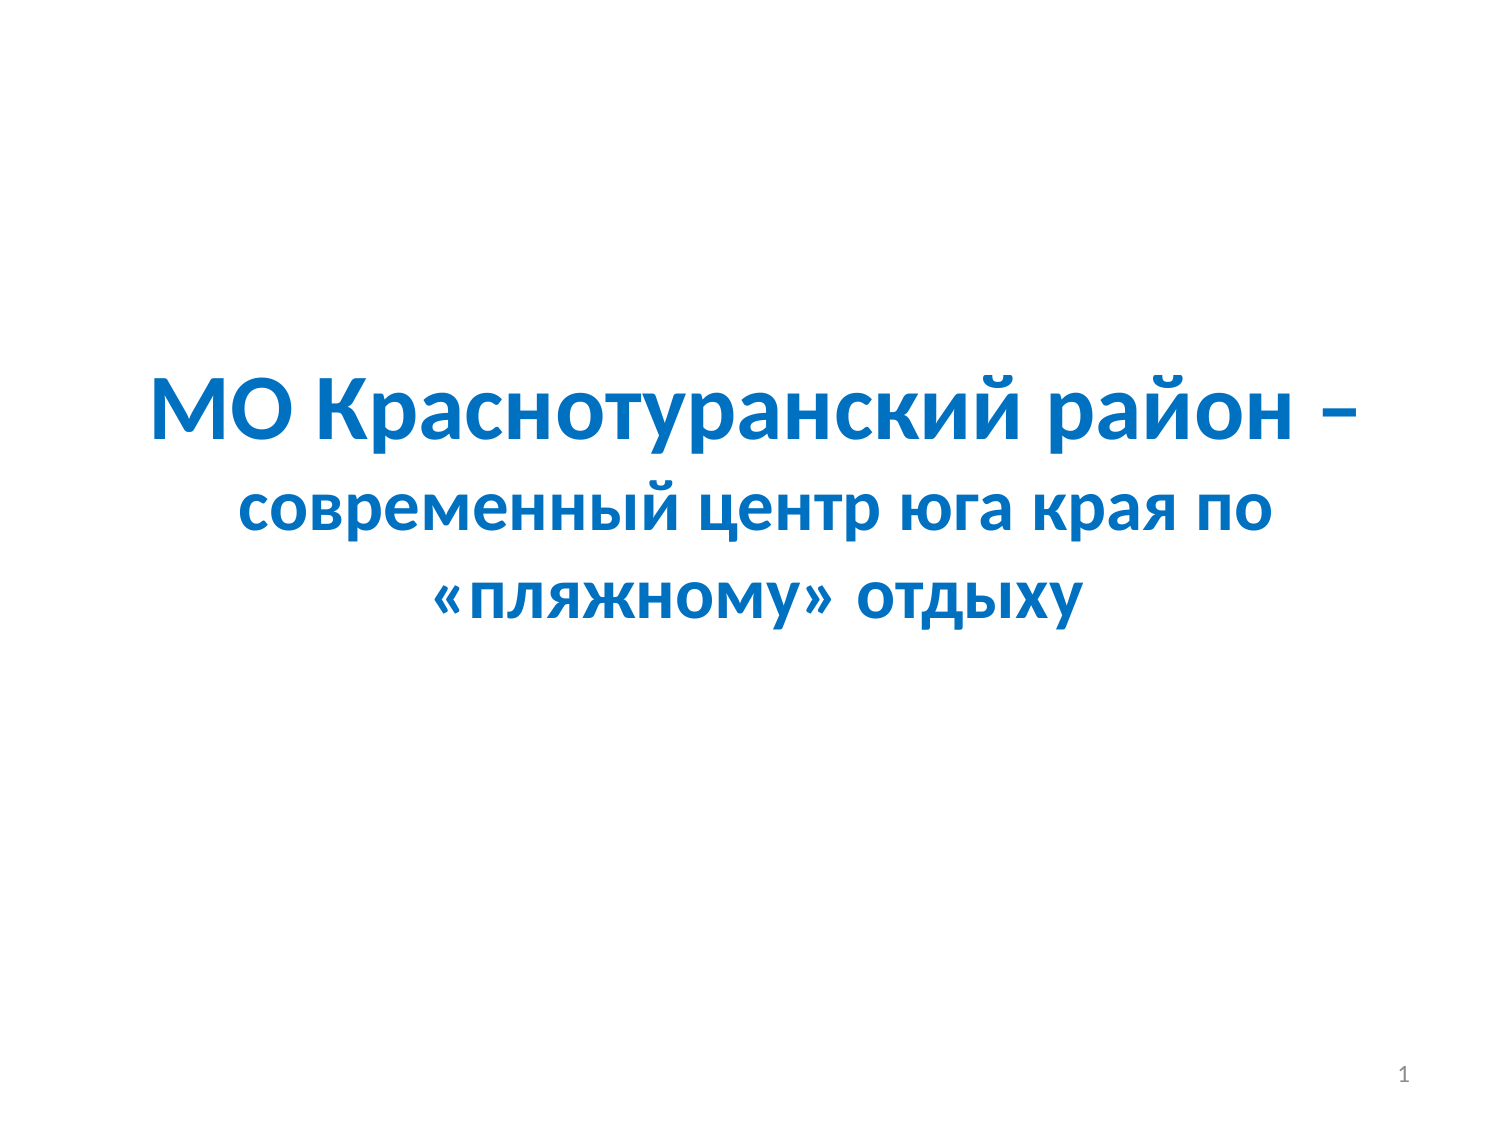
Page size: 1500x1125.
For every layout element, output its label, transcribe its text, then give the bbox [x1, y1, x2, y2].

text_box МО Краснотуранский район – современный центр юга края по «пляжному» отдыху [123, 338, 1400, 535]
slide_number 1 [1074, 1042, 1425, 1103]
